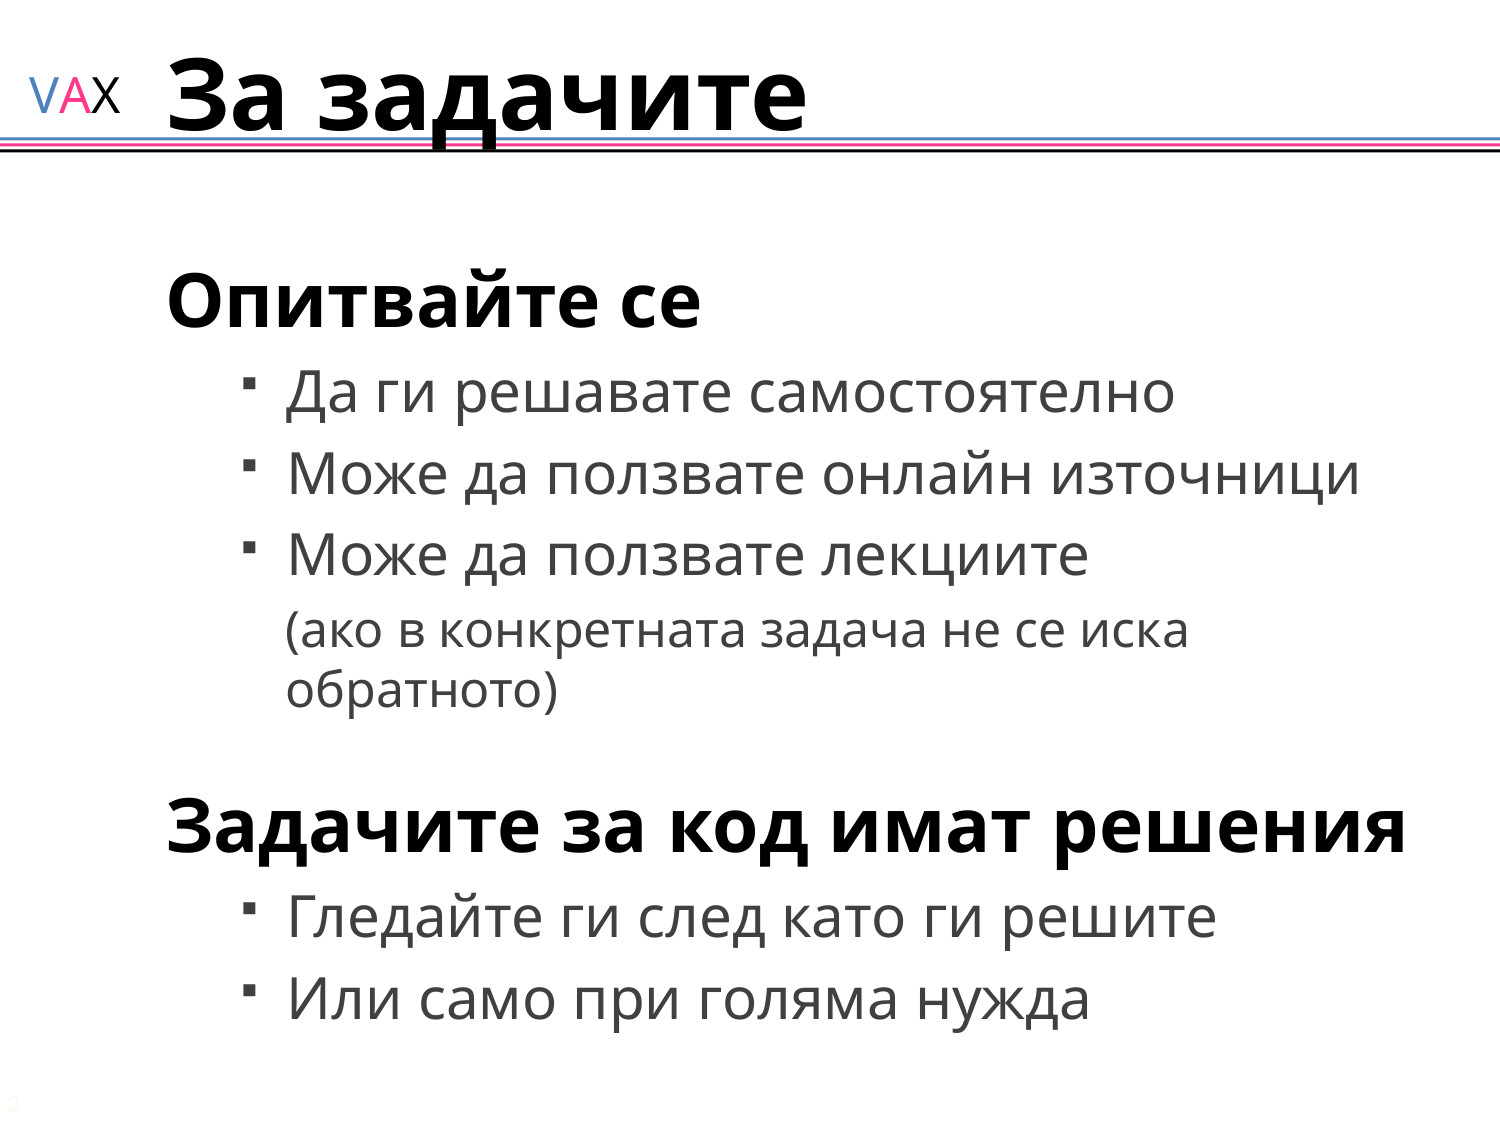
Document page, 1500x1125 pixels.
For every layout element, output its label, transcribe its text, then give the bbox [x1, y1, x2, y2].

list Опитвайте се Да ги решавате самостоятелно Може да ползвате онлайн източници Може да ползвате лекциите (ако в конкретната задача не се иска обратното) Задачите за код имат решения Гледайте ги след като ги решите Или само при голяма нужда [150, 200, 1488, 1113]
title За задачите [0, 37, 1500, 144]
